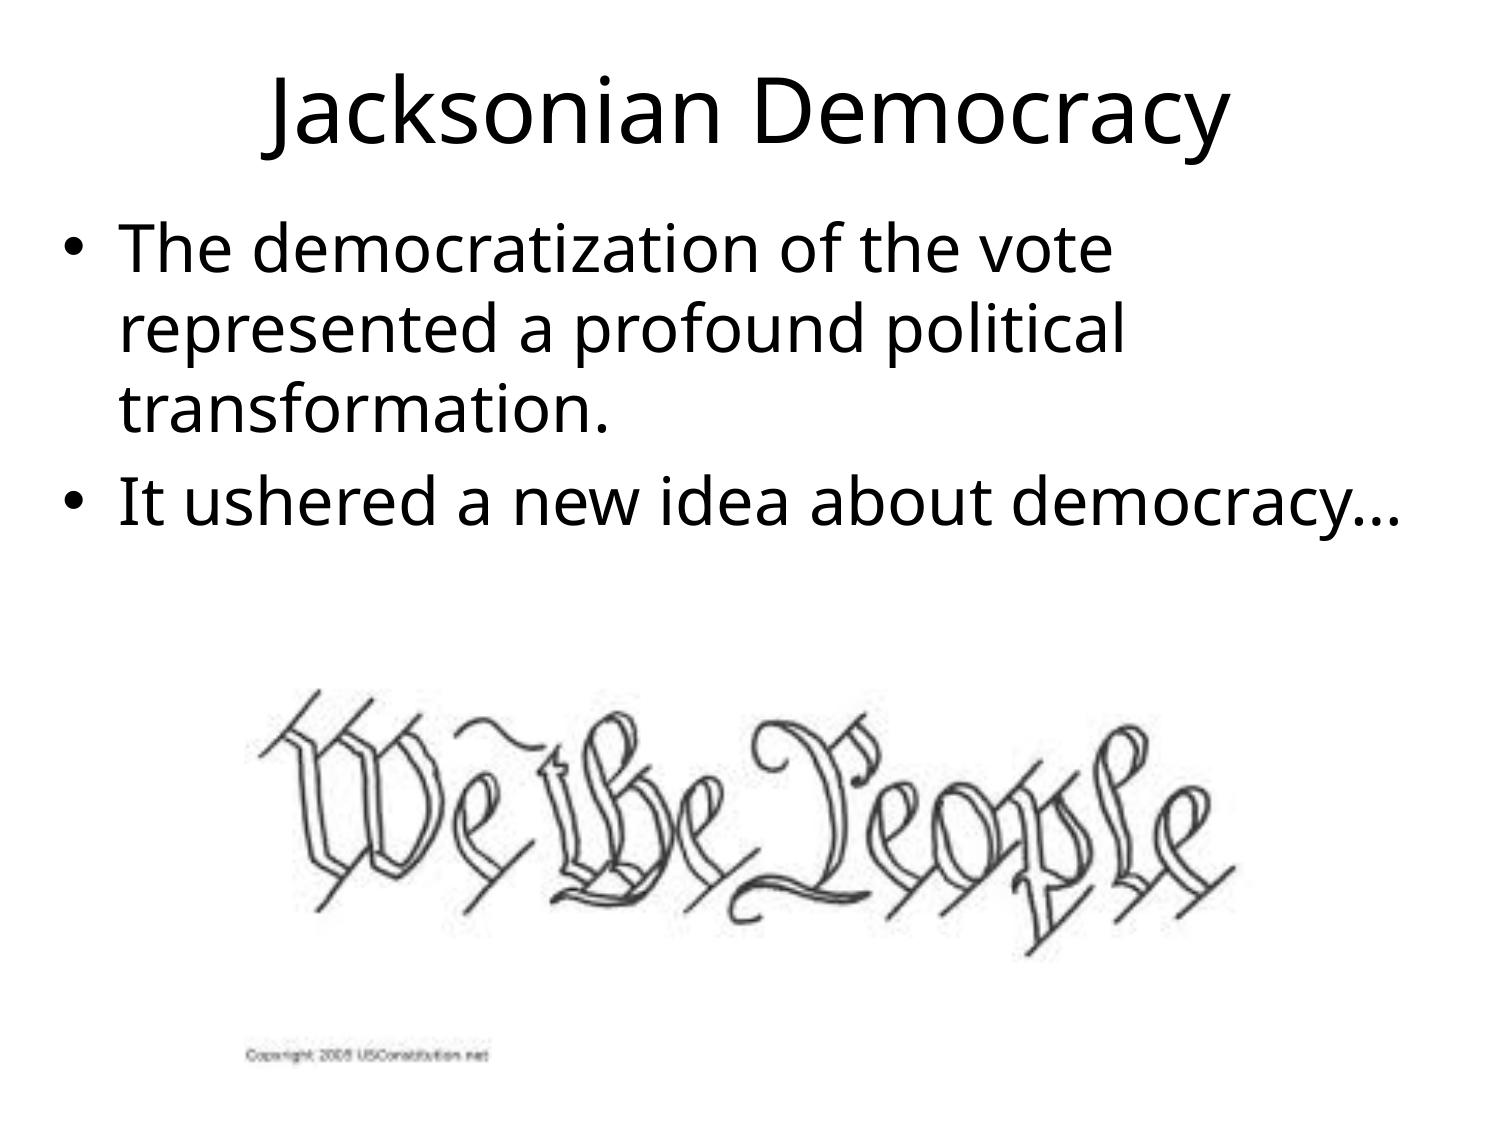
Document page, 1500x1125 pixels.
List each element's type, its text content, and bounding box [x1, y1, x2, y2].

title Jacksonian Democracy [75, 13, 1425, 197]
list The democratization of the vote represented a profound political transformation. It ushered a new idea about democracy… [47, 197, 1463, 1069]
picture [244, 591, 1255, 1070]
